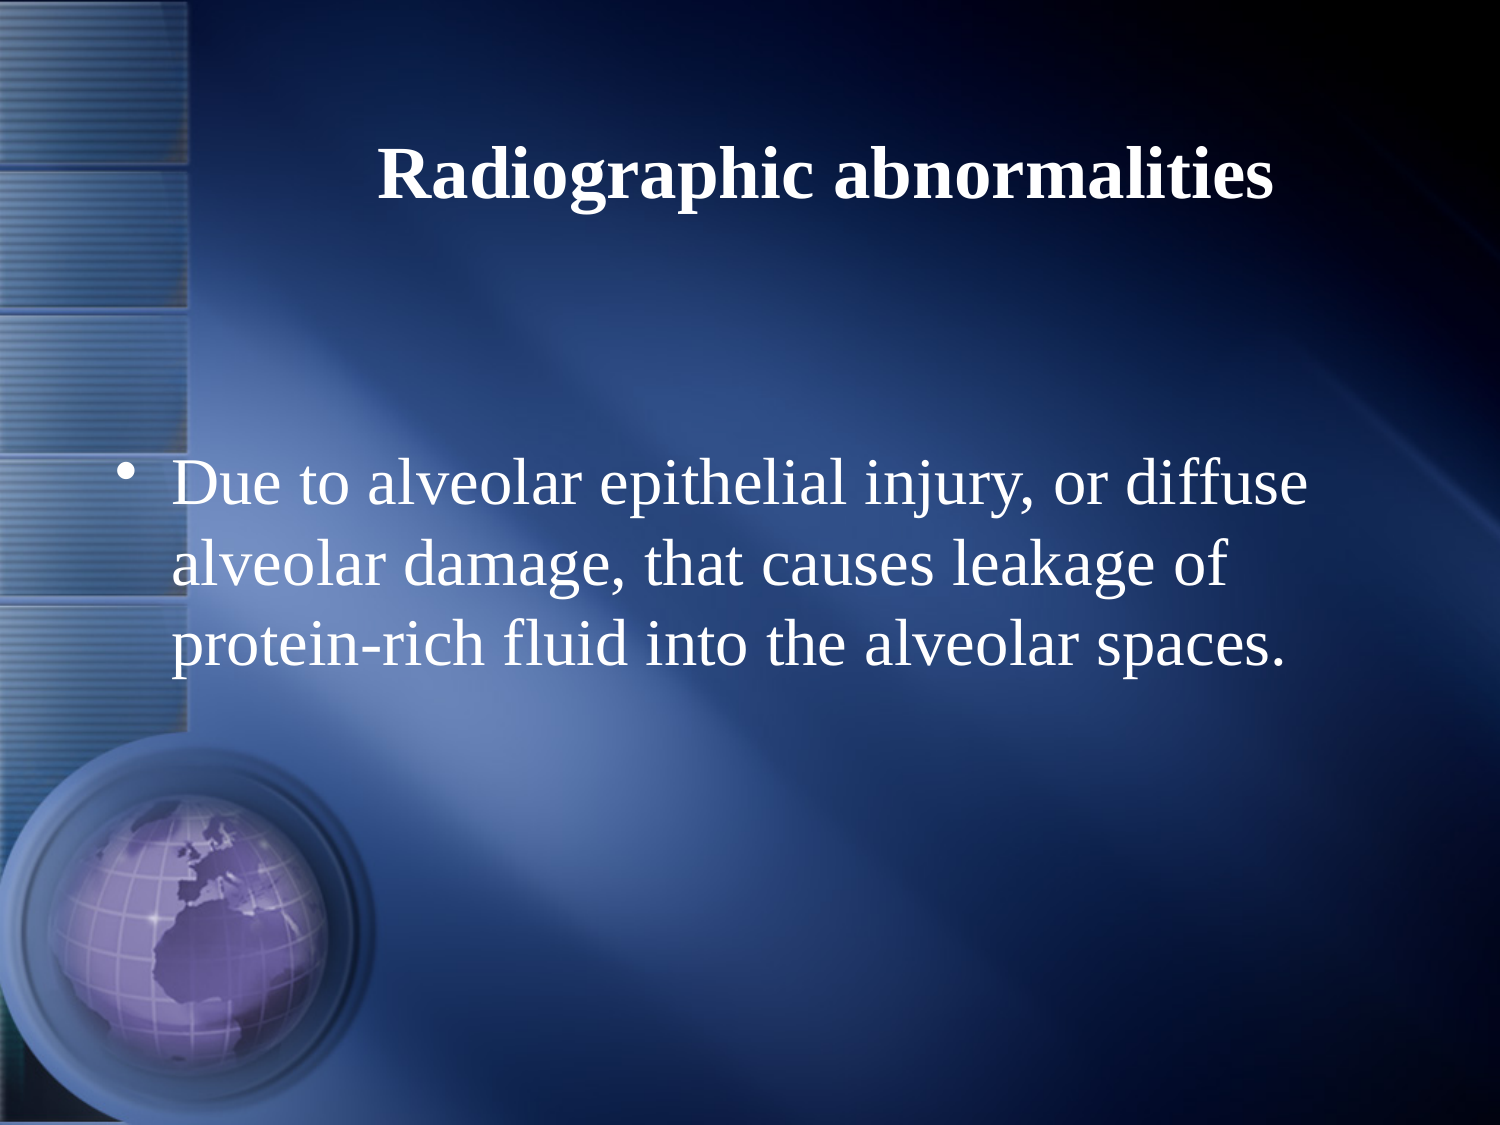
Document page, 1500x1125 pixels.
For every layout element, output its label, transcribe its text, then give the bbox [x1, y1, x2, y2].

picture [0, 0, 1500, 1125]
title Radiographic abnormalities [362, 74, 1401, 263]
list Due to alveolar epithelial injury, or diffuse alveolar damage, that causes leakage of protein-rich fluid into the alveolar spaces. [99, 337, 1451, 976]
